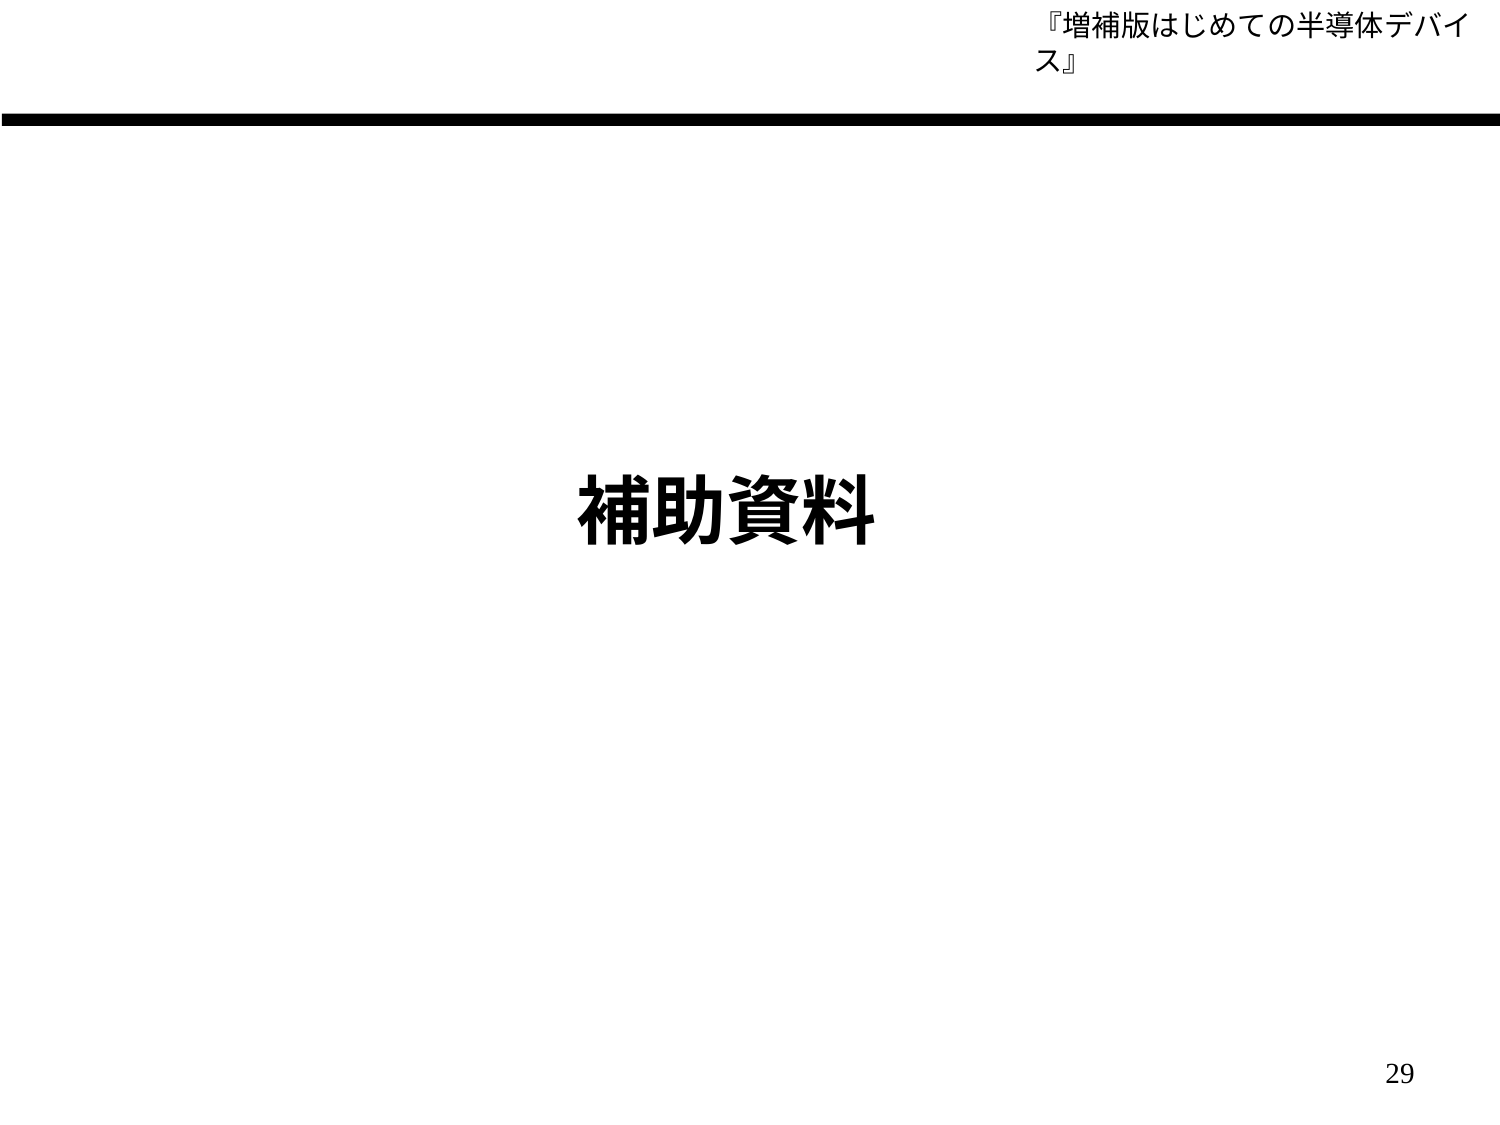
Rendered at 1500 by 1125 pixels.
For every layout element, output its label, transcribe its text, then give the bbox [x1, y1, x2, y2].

text_box 補助資料 [501, 456, 951, 562]
